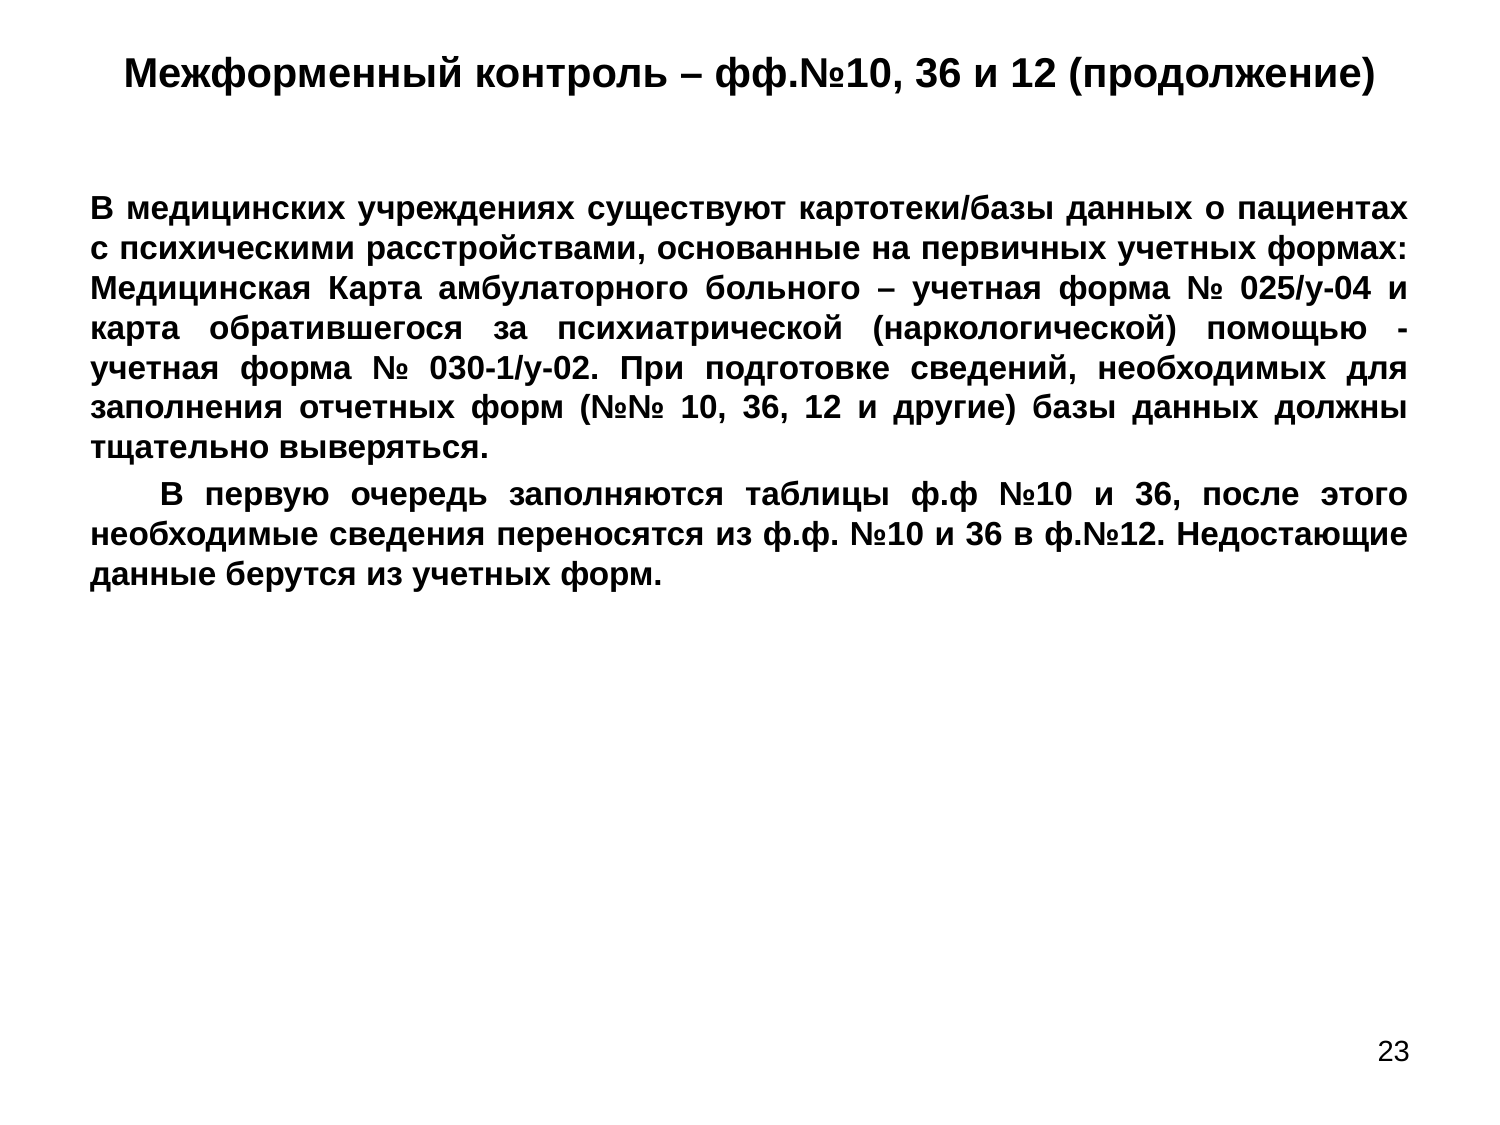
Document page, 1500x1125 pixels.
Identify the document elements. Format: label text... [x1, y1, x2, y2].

list В медицинских учреждениях существуют картотеки/базы данных о пациентах с психическими расстройствами, основанные на первичных учетных формах: Медицинская Карта амбулаторного больного – учетная форма № 025/у-04 и карта обратившегося за психиатрической (наркологической) помощью - учетная форма № 030-1/у-02. При подготовке сведений, необходимых для заполнения отчетных форм (№№ 10, 36, 12 и другие) базы данных должны тщательно выверяться. В первую очередь заполняются таблицы ф.ф №10 и 36, после этого необходимые сведения переносятся из ф.ф. №10 и 36 в ф.№12. Недостающие данные берутся из учетных форм. [74, 178, 1426, 1027]
slide_number 23 [1074, 1024, 1425, 1103]
title Межформенный контроль – фф.№10, 36 и 12 (продолжение) [74, 44, 1426, 98]
